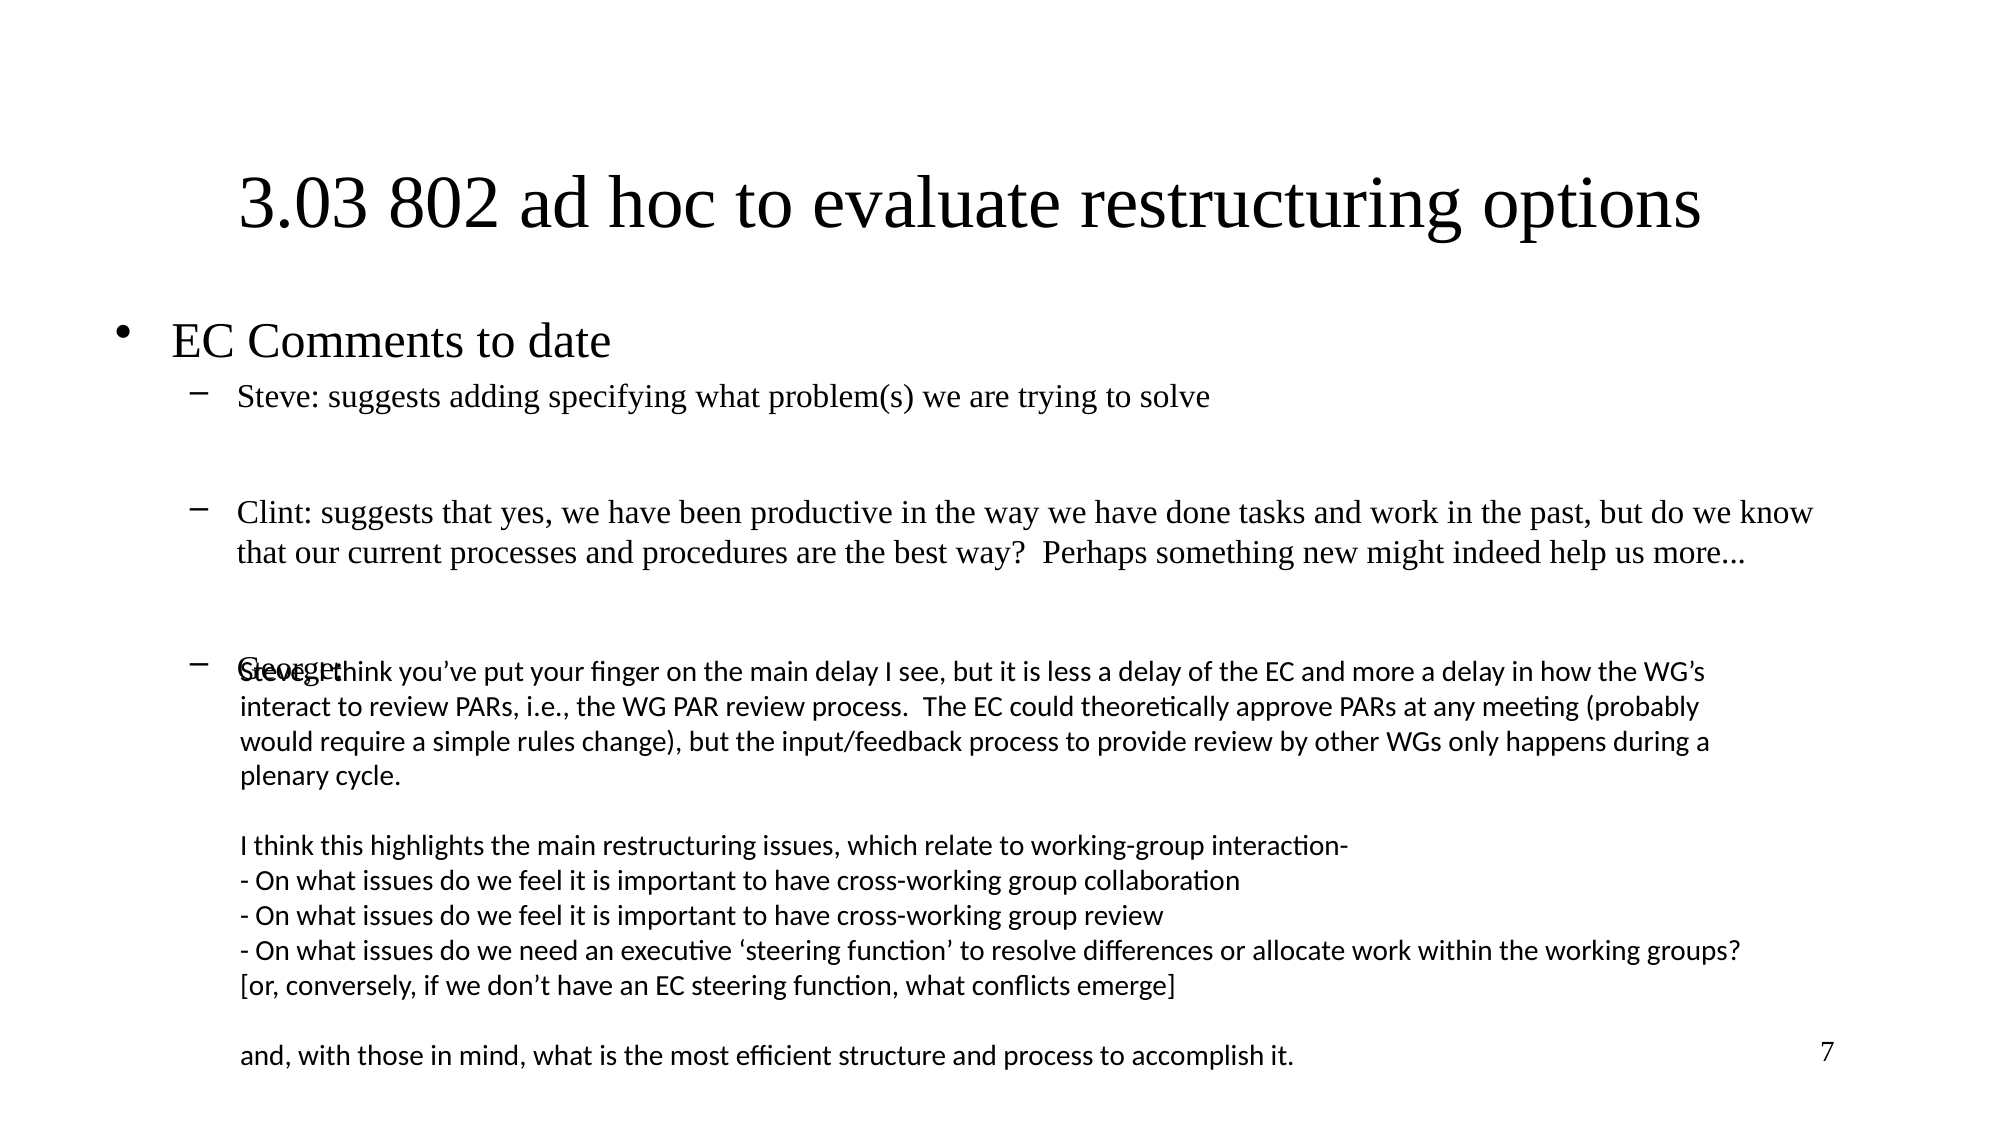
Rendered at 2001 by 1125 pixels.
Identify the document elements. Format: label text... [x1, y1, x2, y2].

title 3.03 802 ad hoc to evaluate restructuring options [62, 99, 1901, 288]
slide_number 7 [1433, 1024, 1851, 1101]
list EC Comments to date Steve: suggests adding specifying what problem(s) we are trying to solve Clint: suggests that yes, we have been productive in the way we have done tasks and work in the past, but do we know that our current processes and procedures are the best way? Perhaps something new might indeed help us more... George: [99, 299, 1888, 1063]
text_box Steve, I think you’ve put your finger on the main delay I see, but it is less a delay of the EC and more a delay in how the WG’s interact to review PARs, i.e., the WG PAR review process. The EC could theoretically approve PARs at any meeting (probably would require a simple rules change), but the input/feedback process to provide review by other WGs only happens during a plenary cycle. I think this highlights the main restructuring issues, which relate to working-group interaction- - On what issues do we feel it is important to have cross-working group collaboration - On what issues do we feel it is important to have cross-working group review - On what issues do we need an executive ‘steering function’ to resolve differences or allocate work within the working groups? [or, conversely, if we don’t have an EC steering function, what conflicts emerge] and, with those in mind, what is the most efficient structure and process to accomplish it. [224, 644, 1788, 1079]
